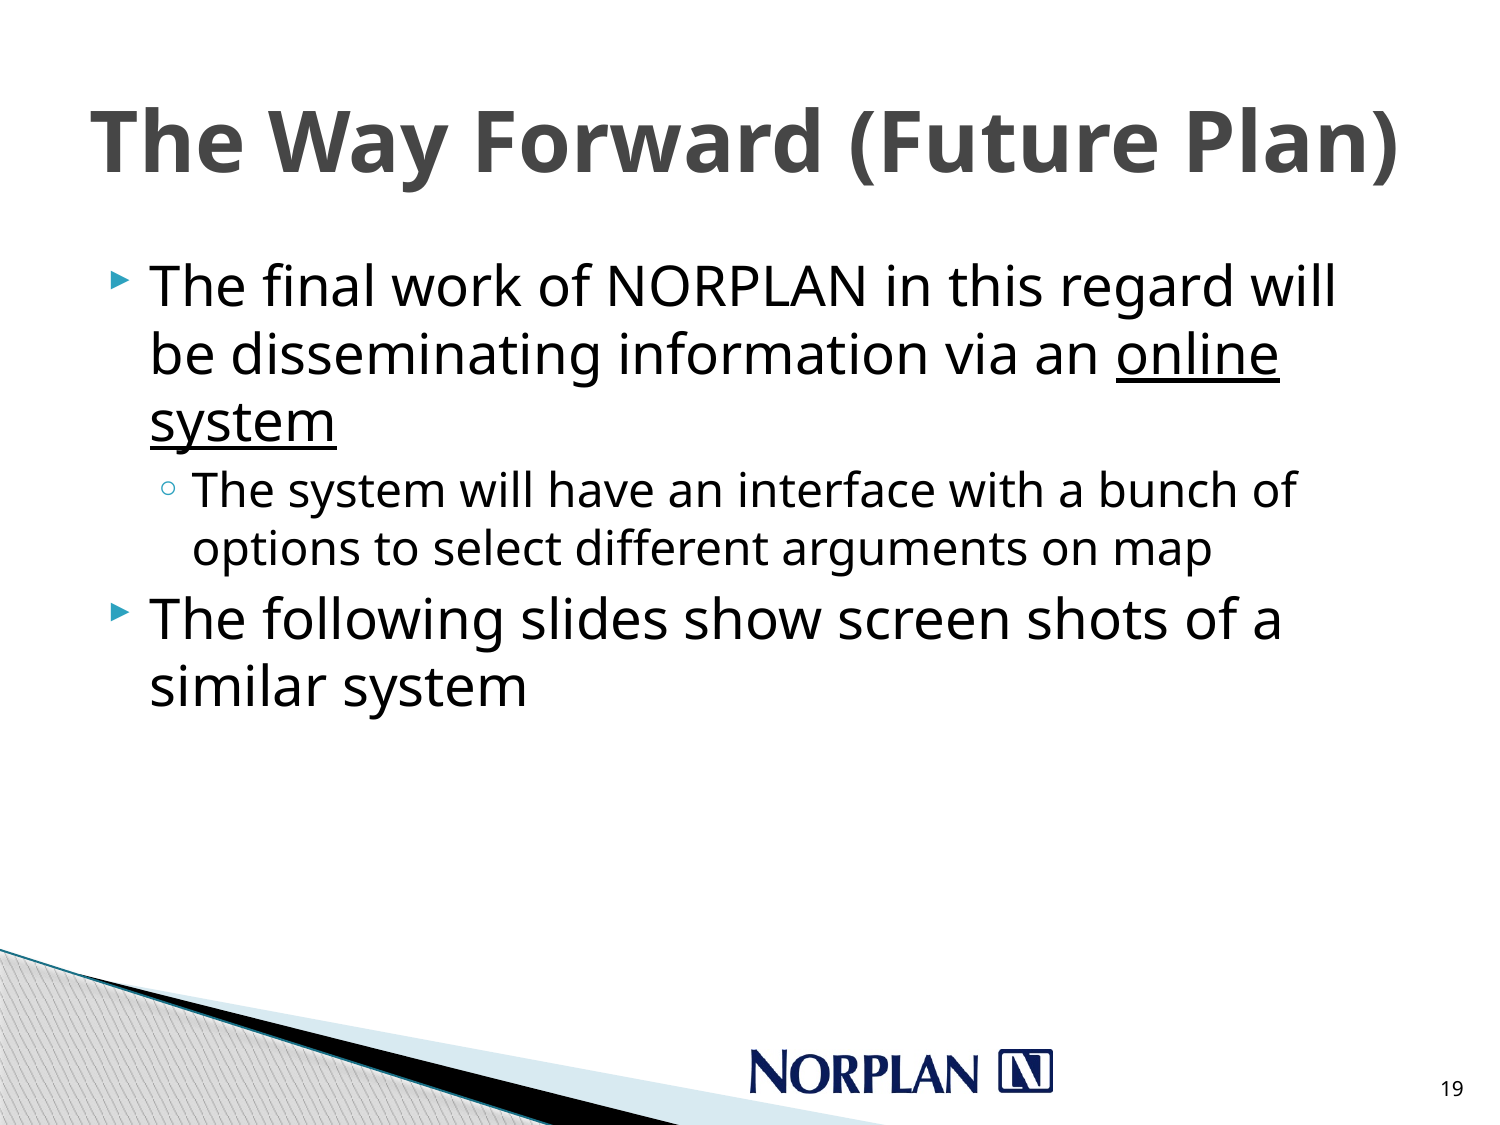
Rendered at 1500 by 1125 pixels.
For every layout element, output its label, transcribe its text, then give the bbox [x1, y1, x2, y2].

list The final work of NORPLAN in this regard will be disseminating information via an online system The system will have an interface with a bunch of options to select different arguments on map The following slides show screen shots of a similar system [75, 243, 1425, 986]
slide_number 19 [1418, 1051, 1479, 1112]
title The Way Forward (Future Plan) [75, 45, 1425, 233]
picture [750, 1049, 1053, 1094]
